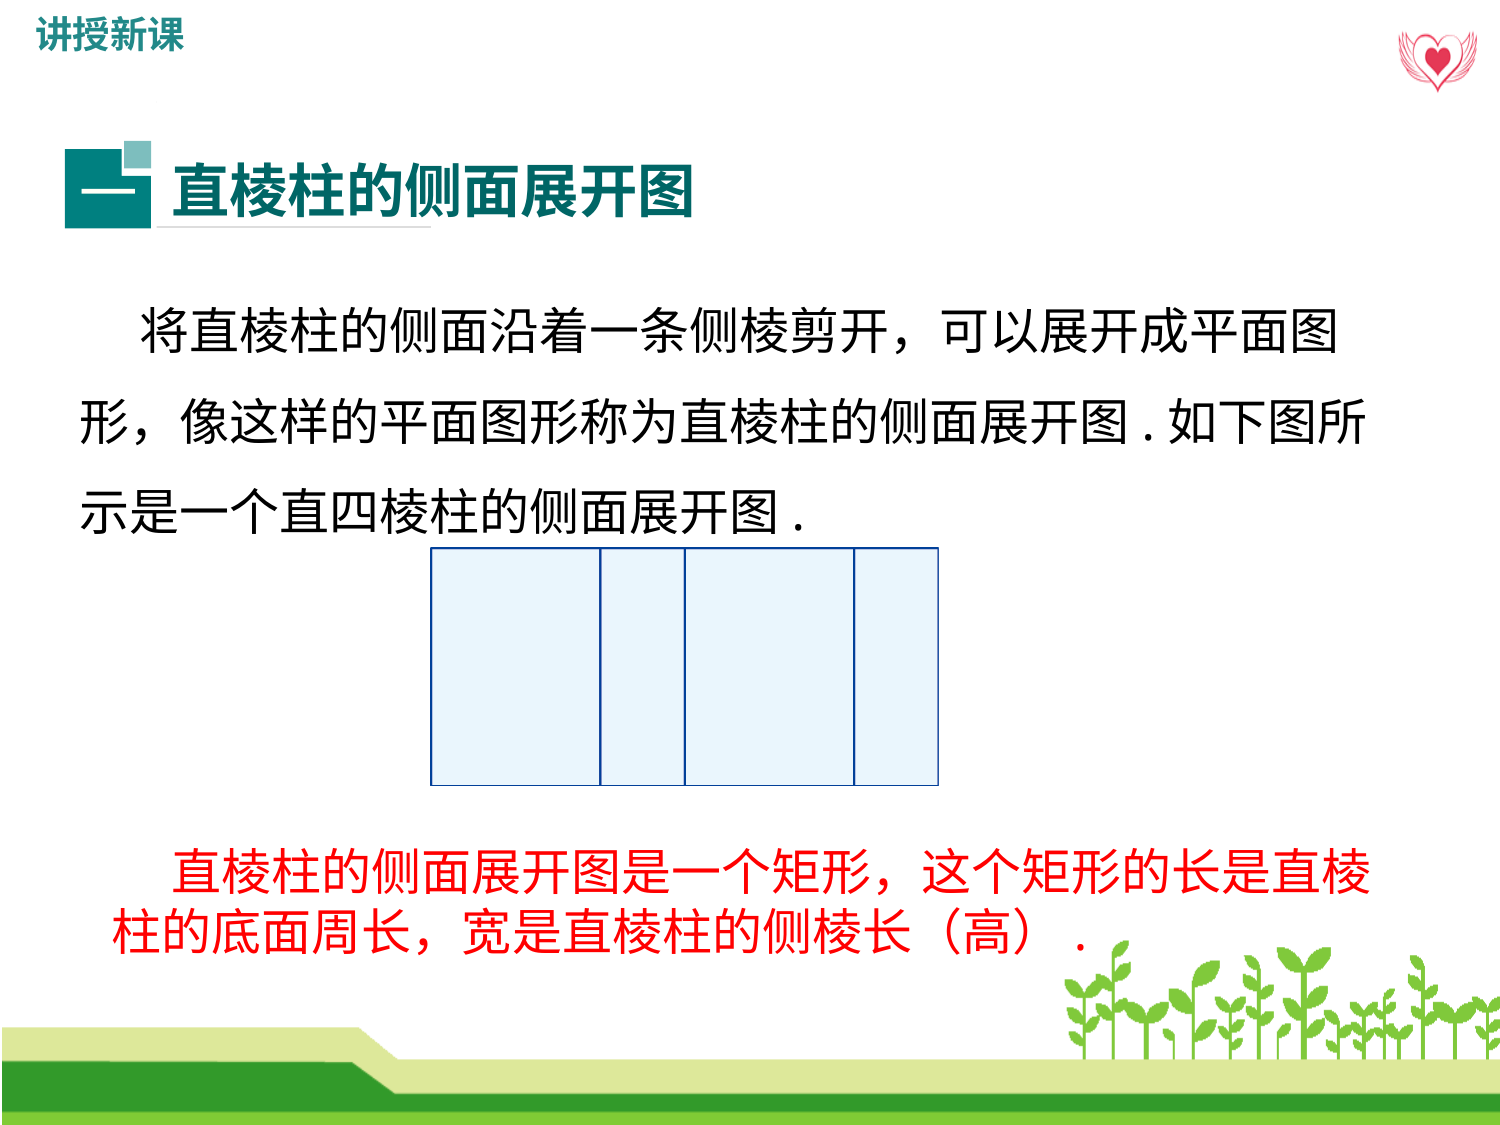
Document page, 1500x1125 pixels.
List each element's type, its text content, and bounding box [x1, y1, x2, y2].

text_box 讲授新课 [20, 3, 201, 64]
text_box 将直棱柱的侧面沿着一条侧棱剪开，可以展开成平面图形，像这样的平面图形称为直棱柱的侧面展开图.如下图所示是一个直四棱柱的侧面展开图. [64, 258, 1430, 548]
text_box 直棱柱的侧面展开图是一个矩形，这个矩形的长是直棱柱的底面周长，宽是直棱柱的侧棱长（高）. [97, 830, 1398, 968]
picture [0, 0, 1500, 1125]
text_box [64, 101, 712, 237]
